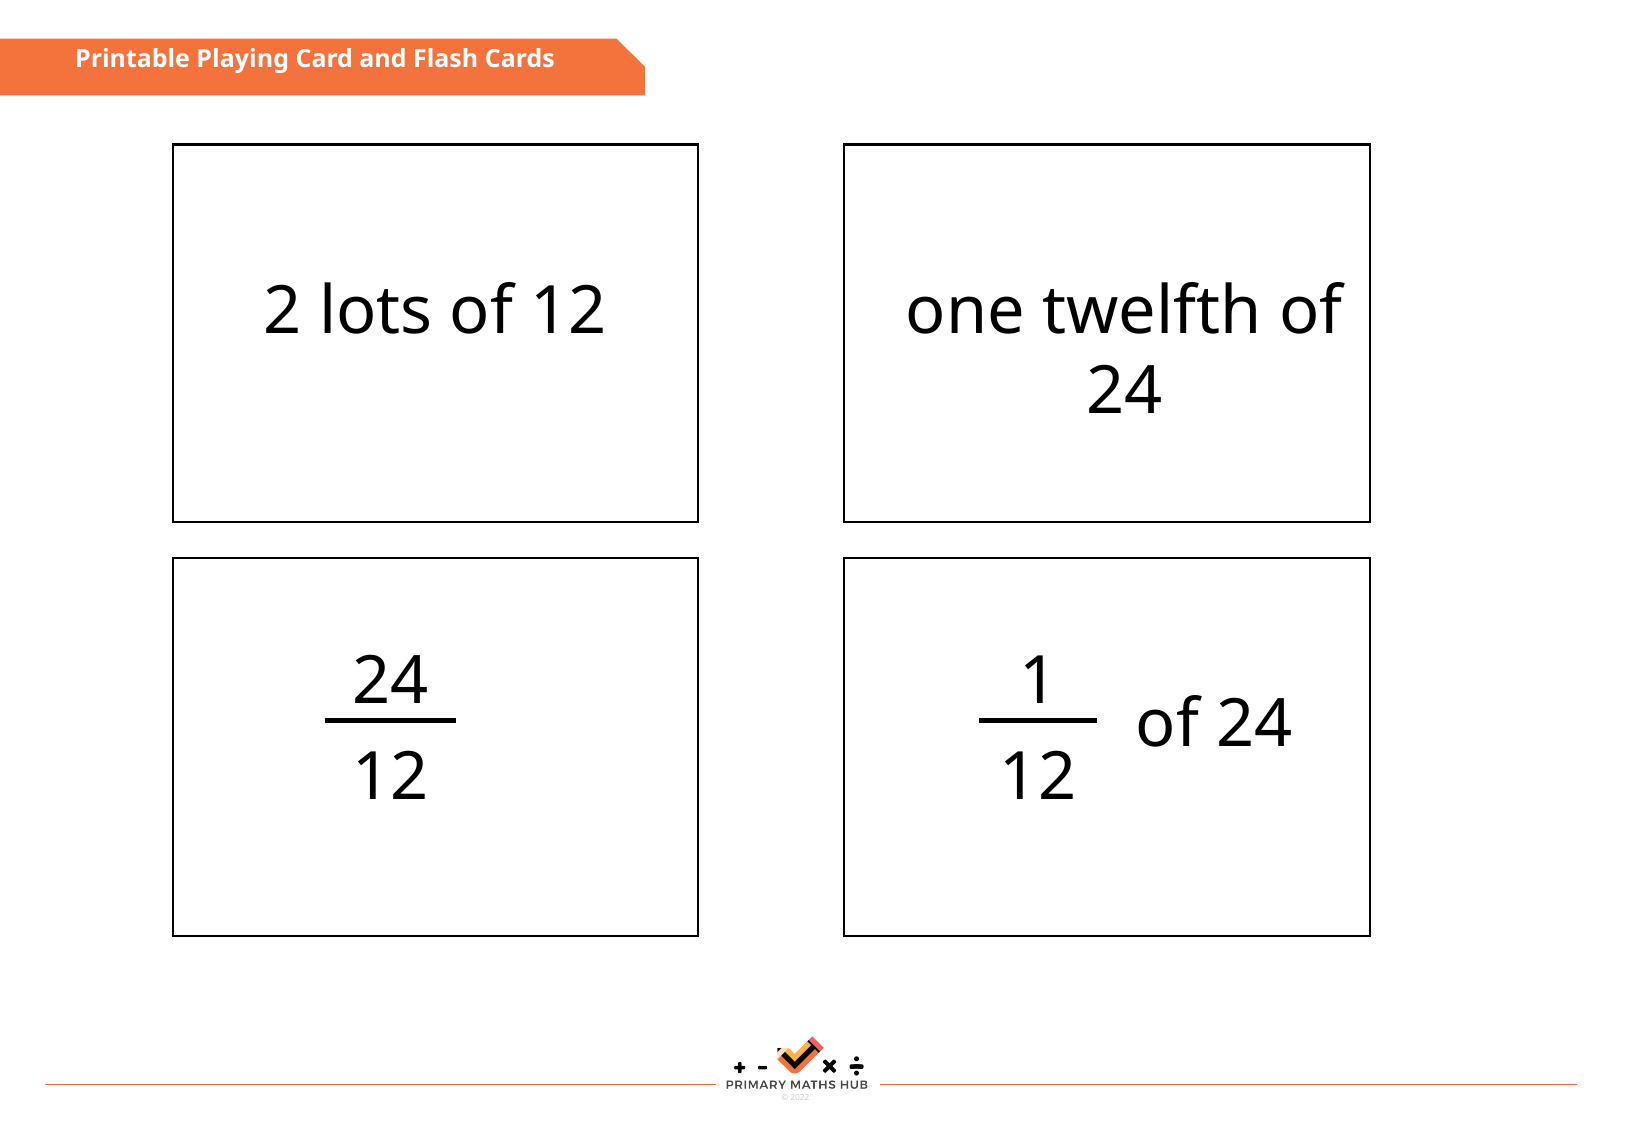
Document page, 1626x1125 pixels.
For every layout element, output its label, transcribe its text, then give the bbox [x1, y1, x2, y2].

picture [722, 1034, 872, 1094]
text_box of 24 [1103, 672, 1326, 767]
table_cell 12 [325, 723, 456, 815]
text_box [843, 557, 1371, 937]
text_box one twelfth of 24 [879, 259, 1370, 435]
text_box [172, 557, 699, 937]
table_cell 12 [979, 723, 1097, 815]
text_box [172, 355, 699, 523]
text_box © 2022 [720, 1084, 870, 1110]
text_box Printable Playing Card and Flash Cards [0, 37, 646, 97]
table_header 1 [979, 625, 1097, 718]
text_box [172, 143, 699, 259]
text_box [843, 143, 1371, 523]
text_box 2 lots of 12 [172, 259, 699, 355]
table_header 24 [325, 625, 456, 718]
